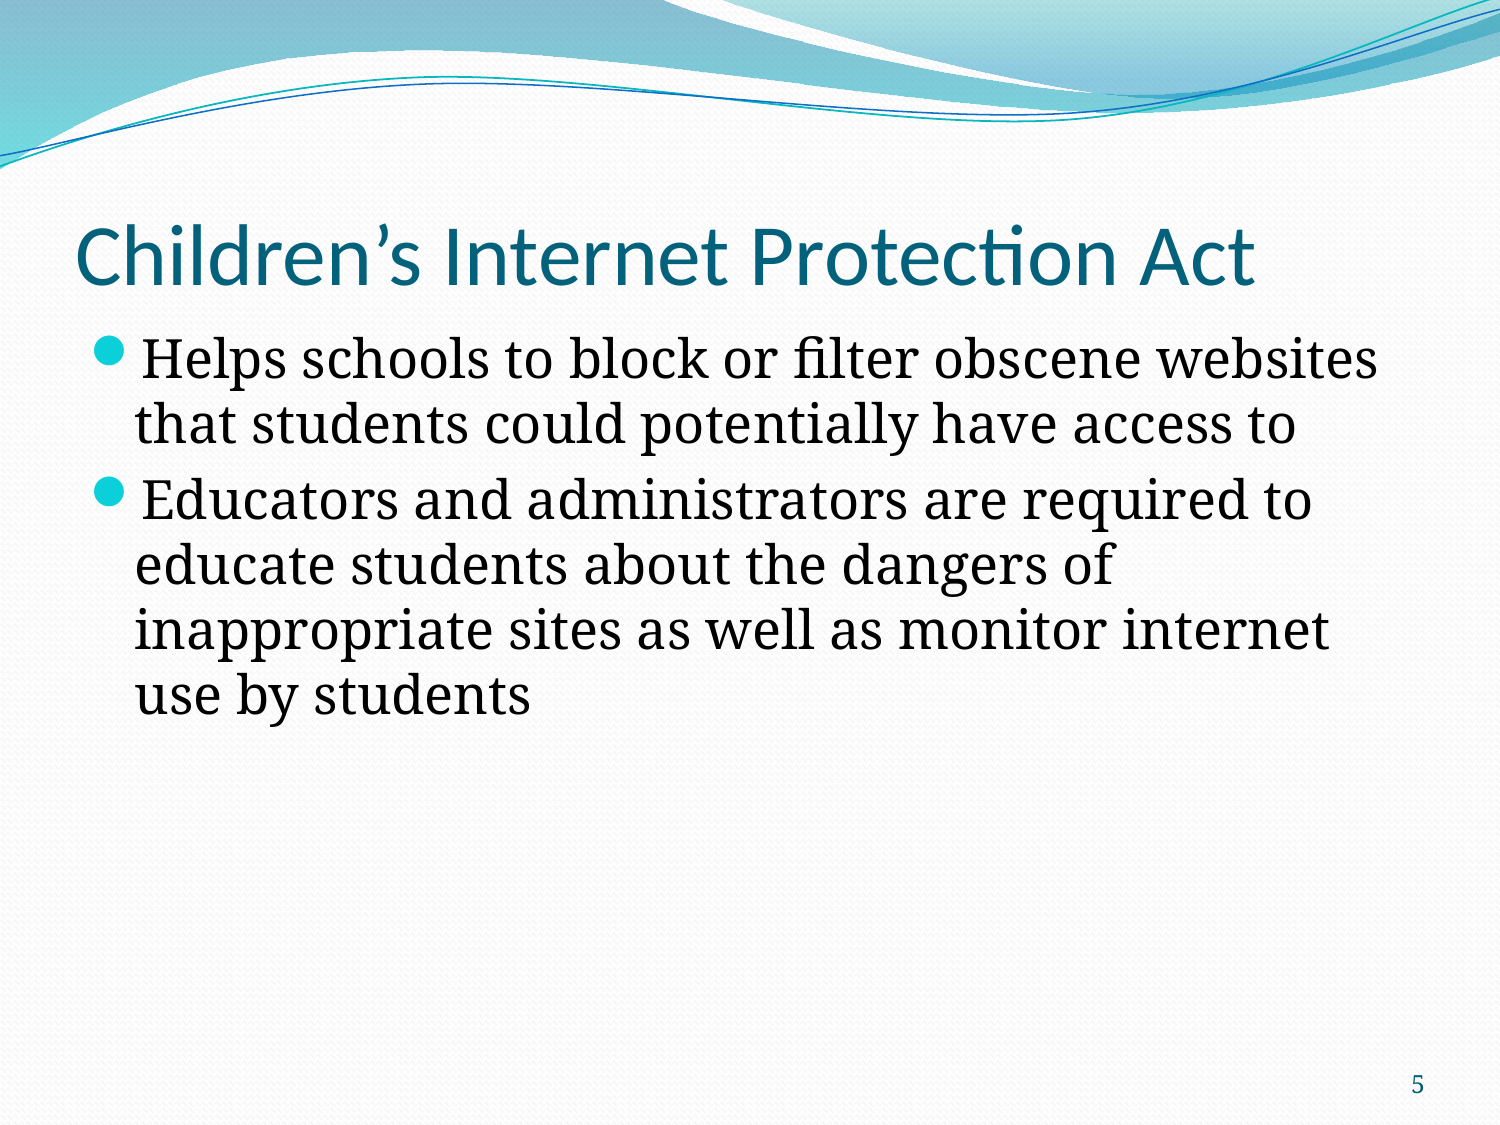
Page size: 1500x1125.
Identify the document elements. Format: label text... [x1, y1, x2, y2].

list Helps schools to block or filter obscene websites that students could potentially have access to Educators and administrators are required to educate students about the dangers of inappropriate sites as well as monitor internet use by students [75, 317, 1425, 1038]
slide_number 5 [1299, 1042, 1425, 1103]
title Children’s Internet Protection Act [75, 115, 1425, 303]
